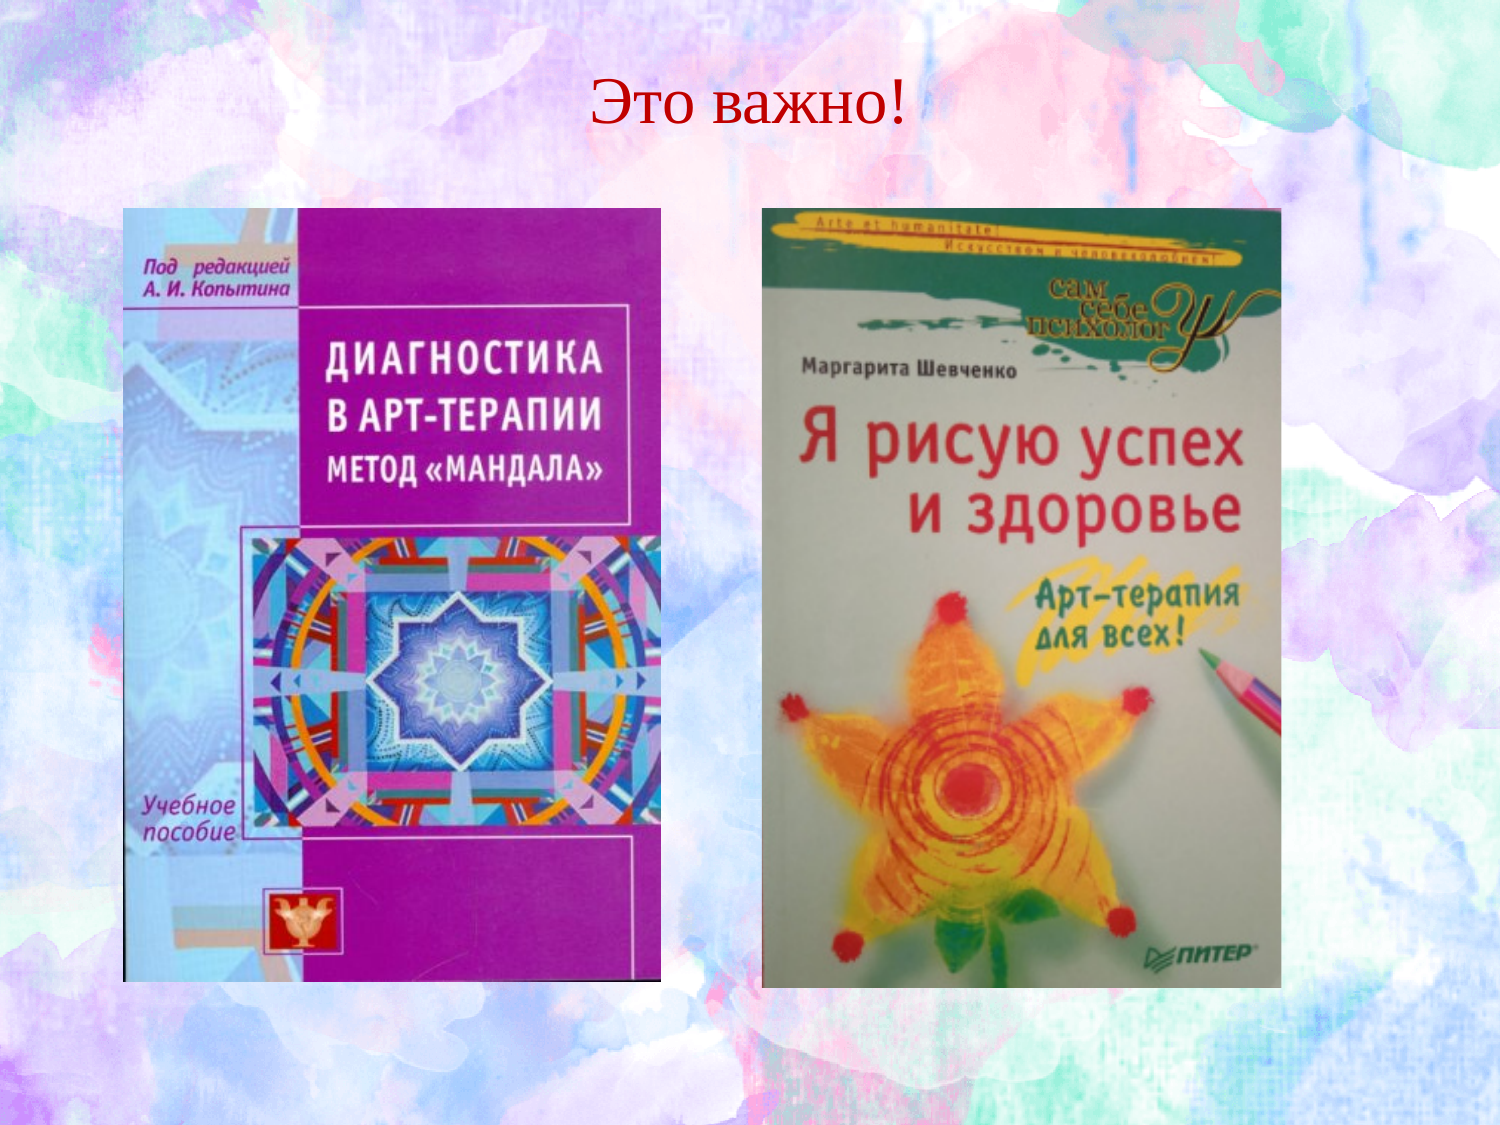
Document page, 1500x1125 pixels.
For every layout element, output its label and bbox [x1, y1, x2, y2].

list [123, 207, 661, 982]
picture [0, 0, 1500, 1125]
